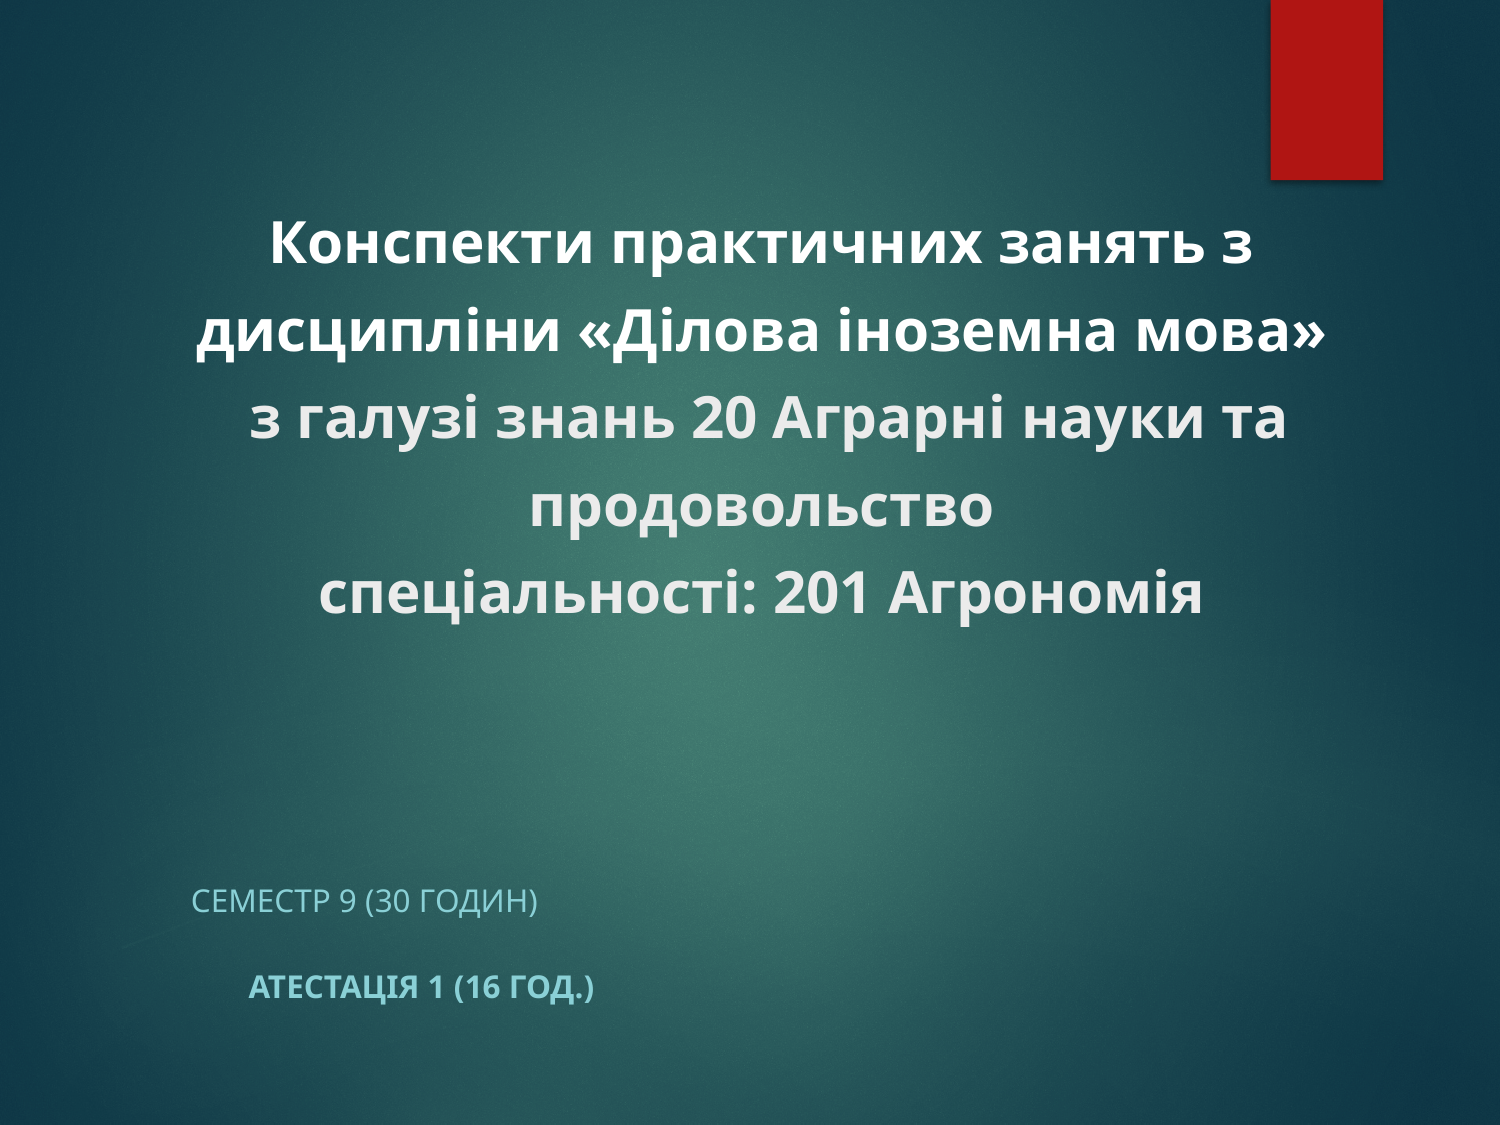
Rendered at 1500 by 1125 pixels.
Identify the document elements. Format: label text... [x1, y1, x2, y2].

title Конспекти практичних занять з дисципліни «Ділова іноземна мова» з галузі знань 20 Аграрні науки та продовольство спеціальності: 201 Агрономія [140, 152, 1383, 633]
subtitle Семестр 9 (30 годин) Атестація 1 (16 год.) [175, 726, 1239, 1014]
